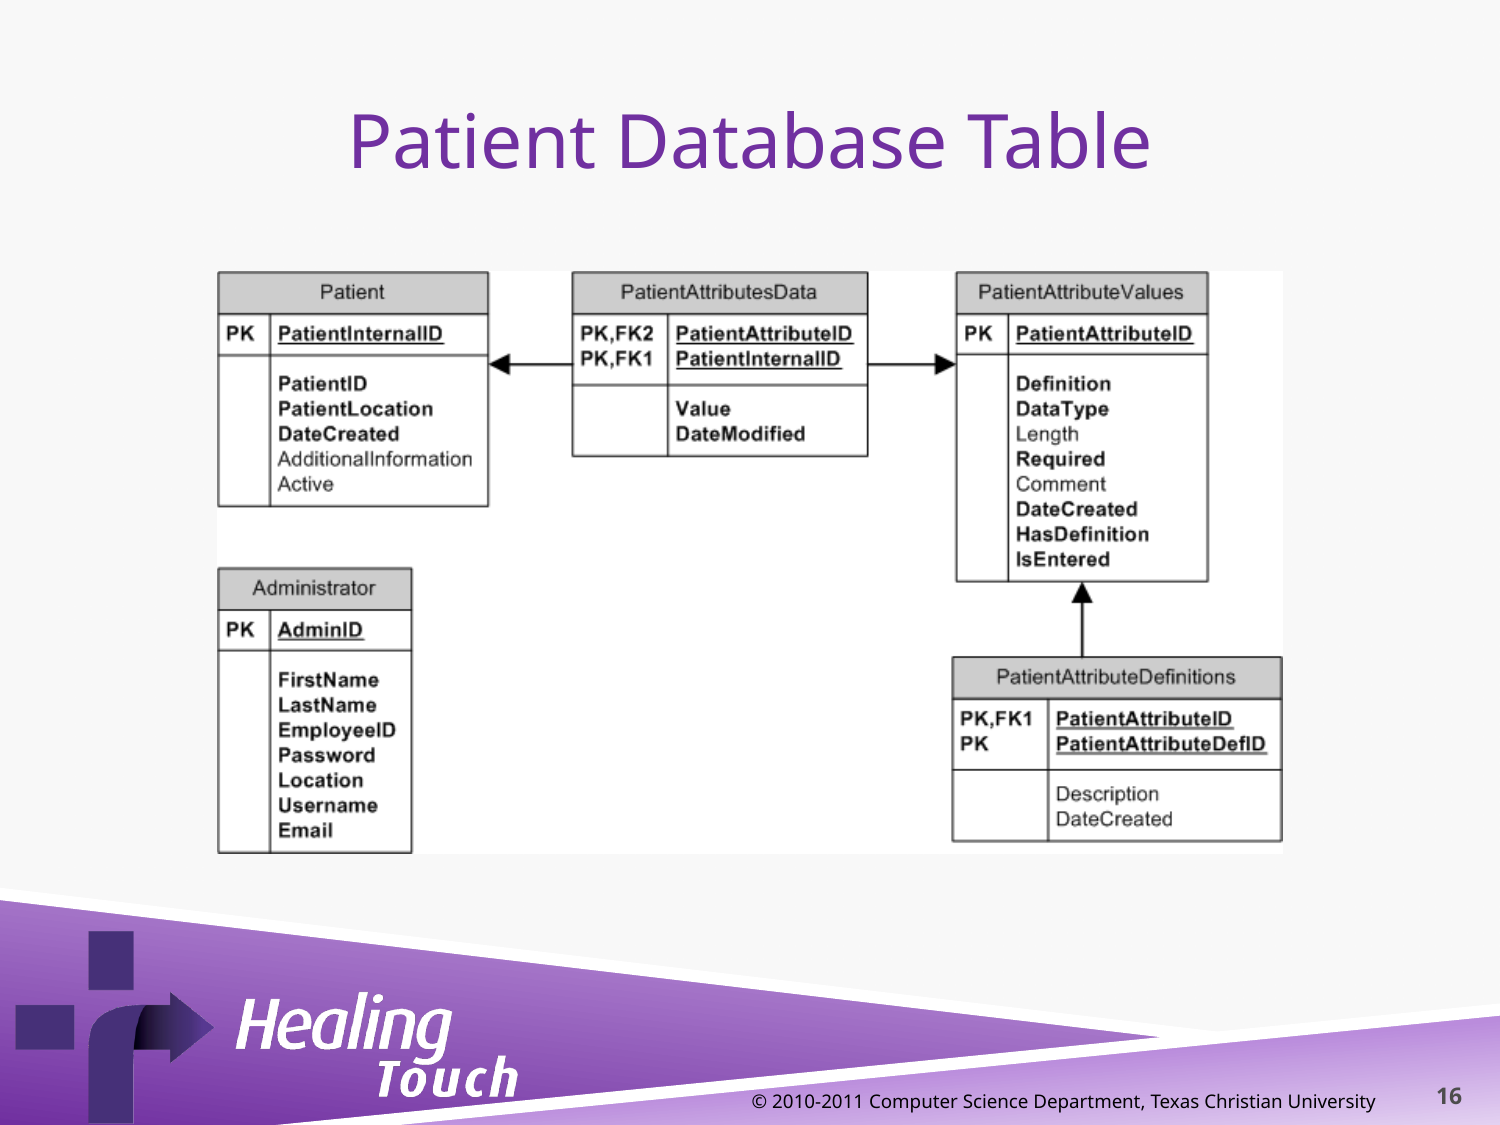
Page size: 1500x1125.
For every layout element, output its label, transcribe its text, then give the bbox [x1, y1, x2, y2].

title Patient Database Table [112, 45, 1388, 233]
slide_number 16 [1387, 1052, 1463, 1113]
slide_number © 2010-2011 Computer Science Department, Texas Christian University [737, 1052, 1375, 1113]
picture [7, 927, 525, 1125]
picture [216, 271, 1284, 854]
